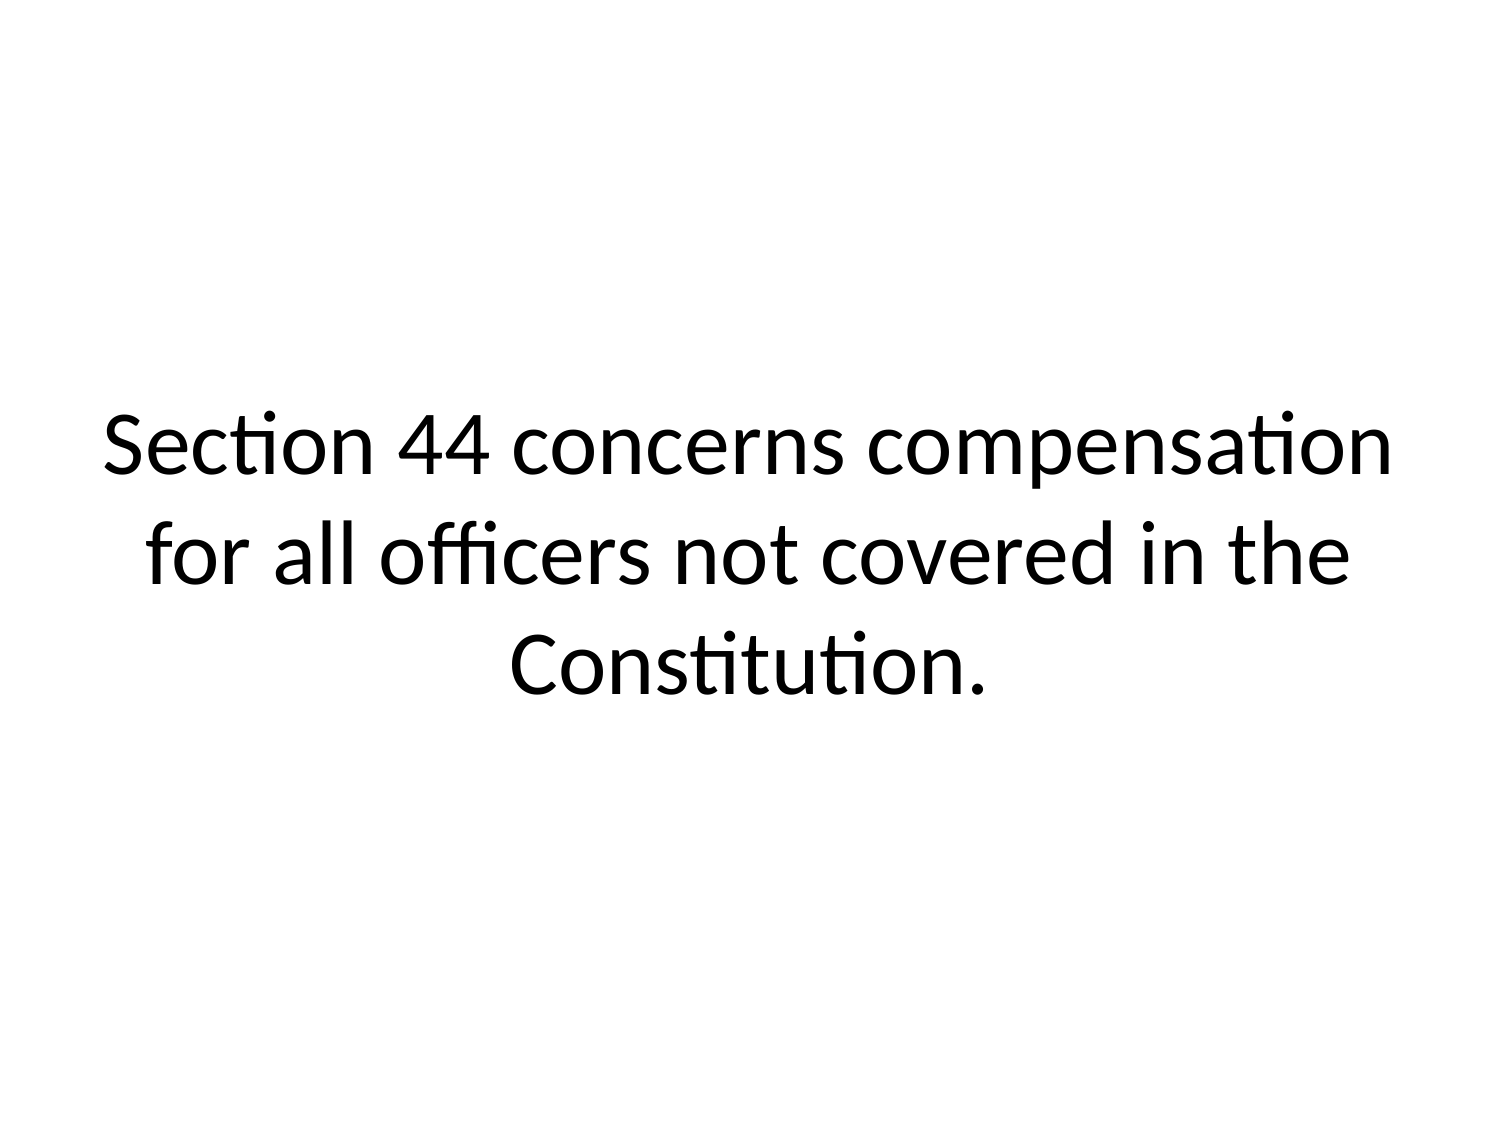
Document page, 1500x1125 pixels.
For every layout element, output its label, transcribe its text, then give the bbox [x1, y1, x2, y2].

title Section 44 concerns compensation for all officers not covered in the Constitution. [75, 45, 1425, 1050]
